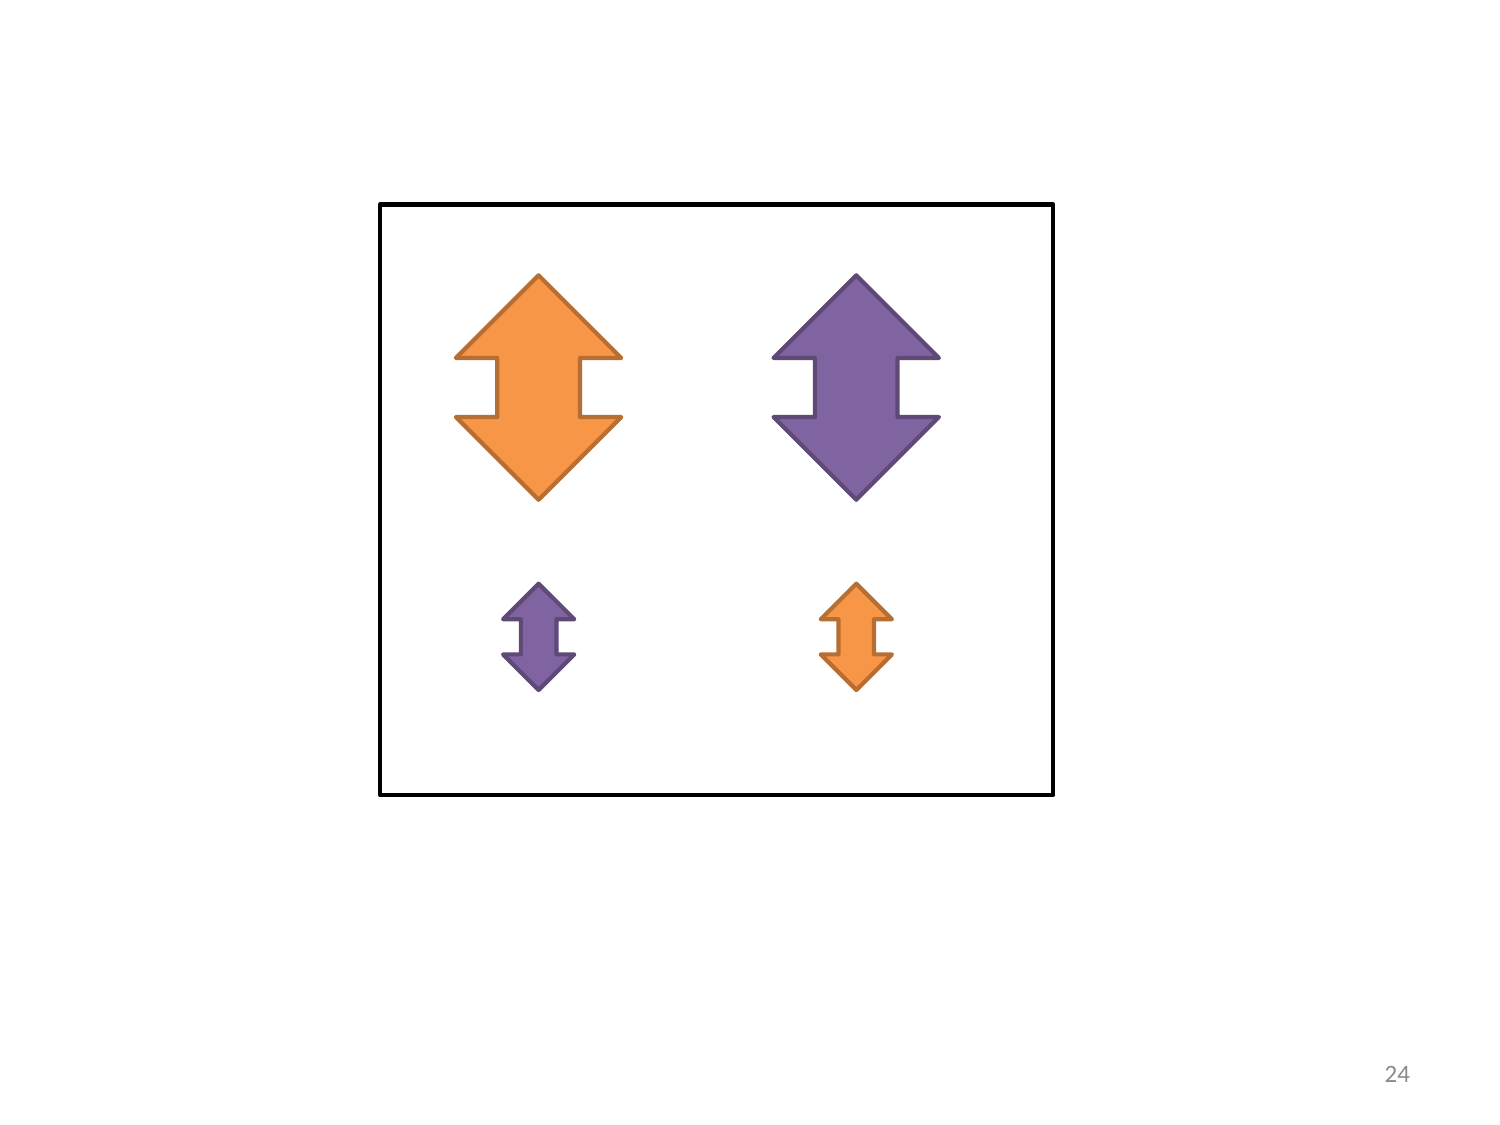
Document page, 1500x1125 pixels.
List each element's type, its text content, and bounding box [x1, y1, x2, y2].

text_box [501, 581, 577, 693]
text_box [378, 202, 1055, 797]
text_box [453, 273, 624, 502]
slide_number 24 [1074, 1042, 1425, 1103]
text_box [818, 581, 894, 693]
text_box [771, 273, 941, 502]
